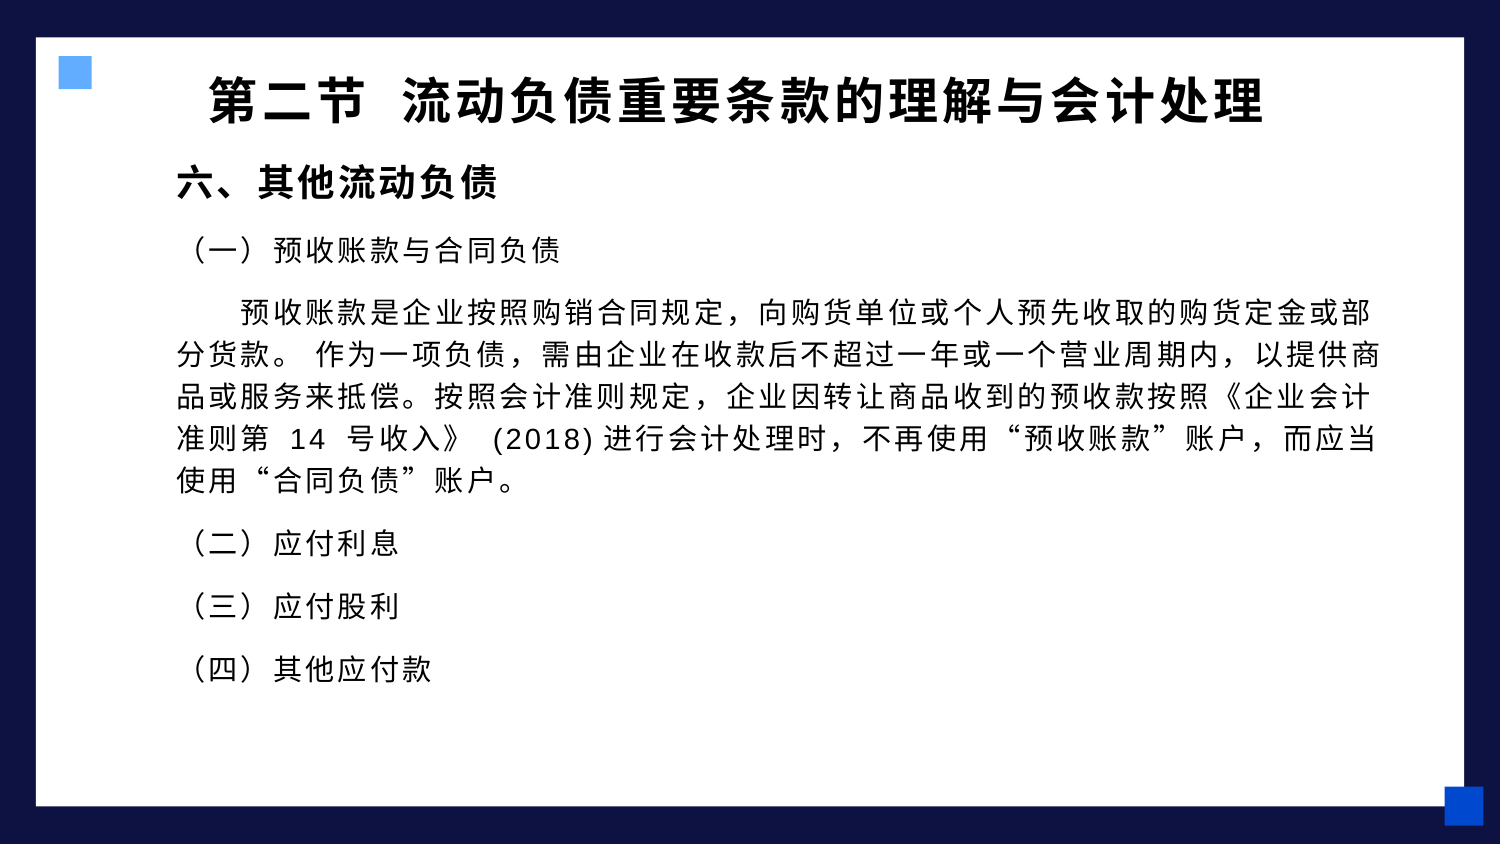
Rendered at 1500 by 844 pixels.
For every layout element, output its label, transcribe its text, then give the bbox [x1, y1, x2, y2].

list 六、其他流动负债 （一）预收账款与合同负债 预收账款是企业按照购销合同规定，向购货单位或个人预先收取的购货定金或部分货款。 作为一项负债，需由企业在收款后不超过一年或一个营业周期内，以提供商品或服务来抵偿。按照会计准则规定，企业因转让商品收到的预收款按照《企业会计准则第 14 号收入》 (2018)进行会计处理时，不再使用“预收账款”账户，而应当使用“合同负债”账户。 （二）应付利息 （三）应付股利 （四）其他应付款 [159, 150, 1416, 575]
title 第二节 流动负债重要条款的理解与会计处理 [141, 48, 1327, 138]
